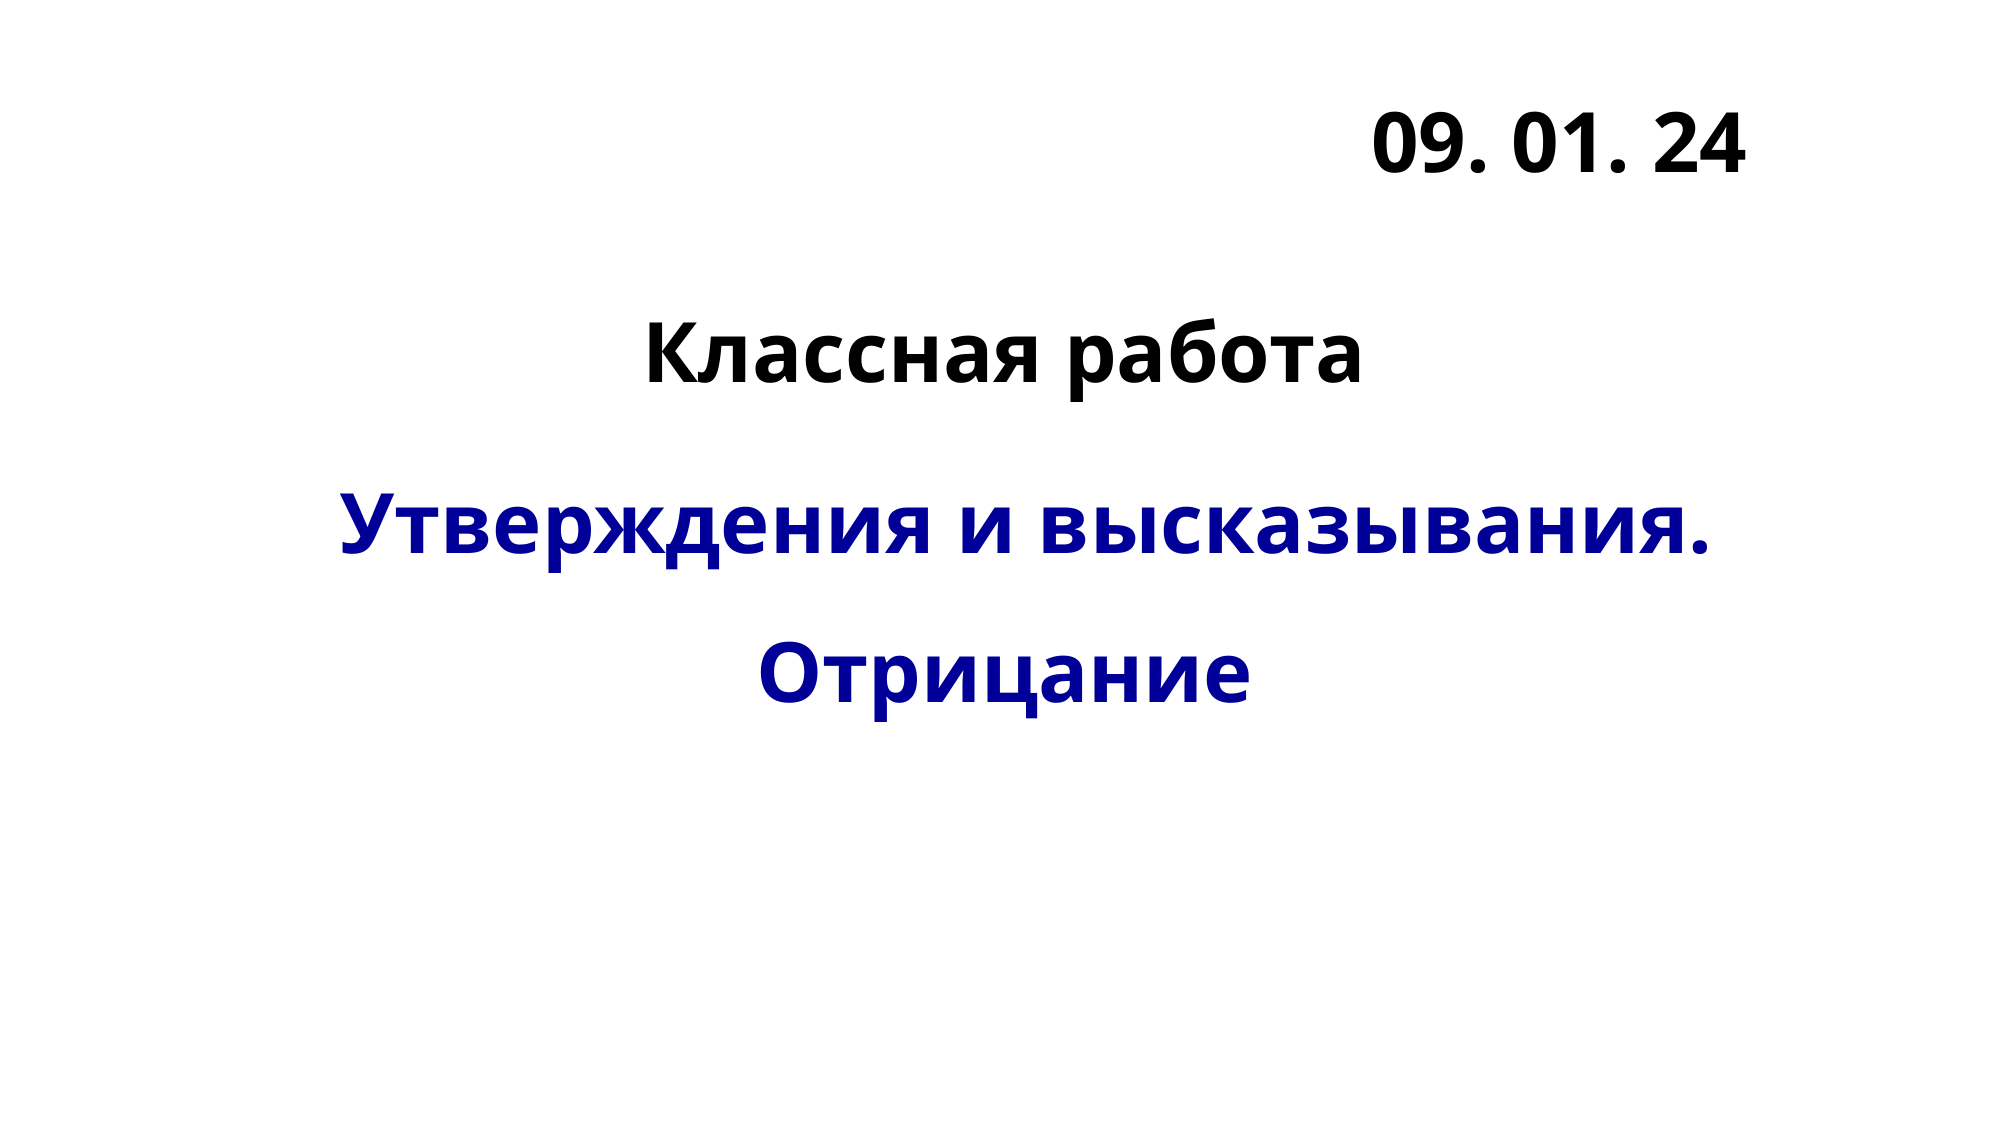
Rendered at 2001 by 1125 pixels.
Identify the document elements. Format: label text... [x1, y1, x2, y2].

text_box 09. 01. 24 [1356, 92, 1763, 198]
list Классная работа Утверждения и высказывания. Отрицание [142, 120, 1868, 835]
